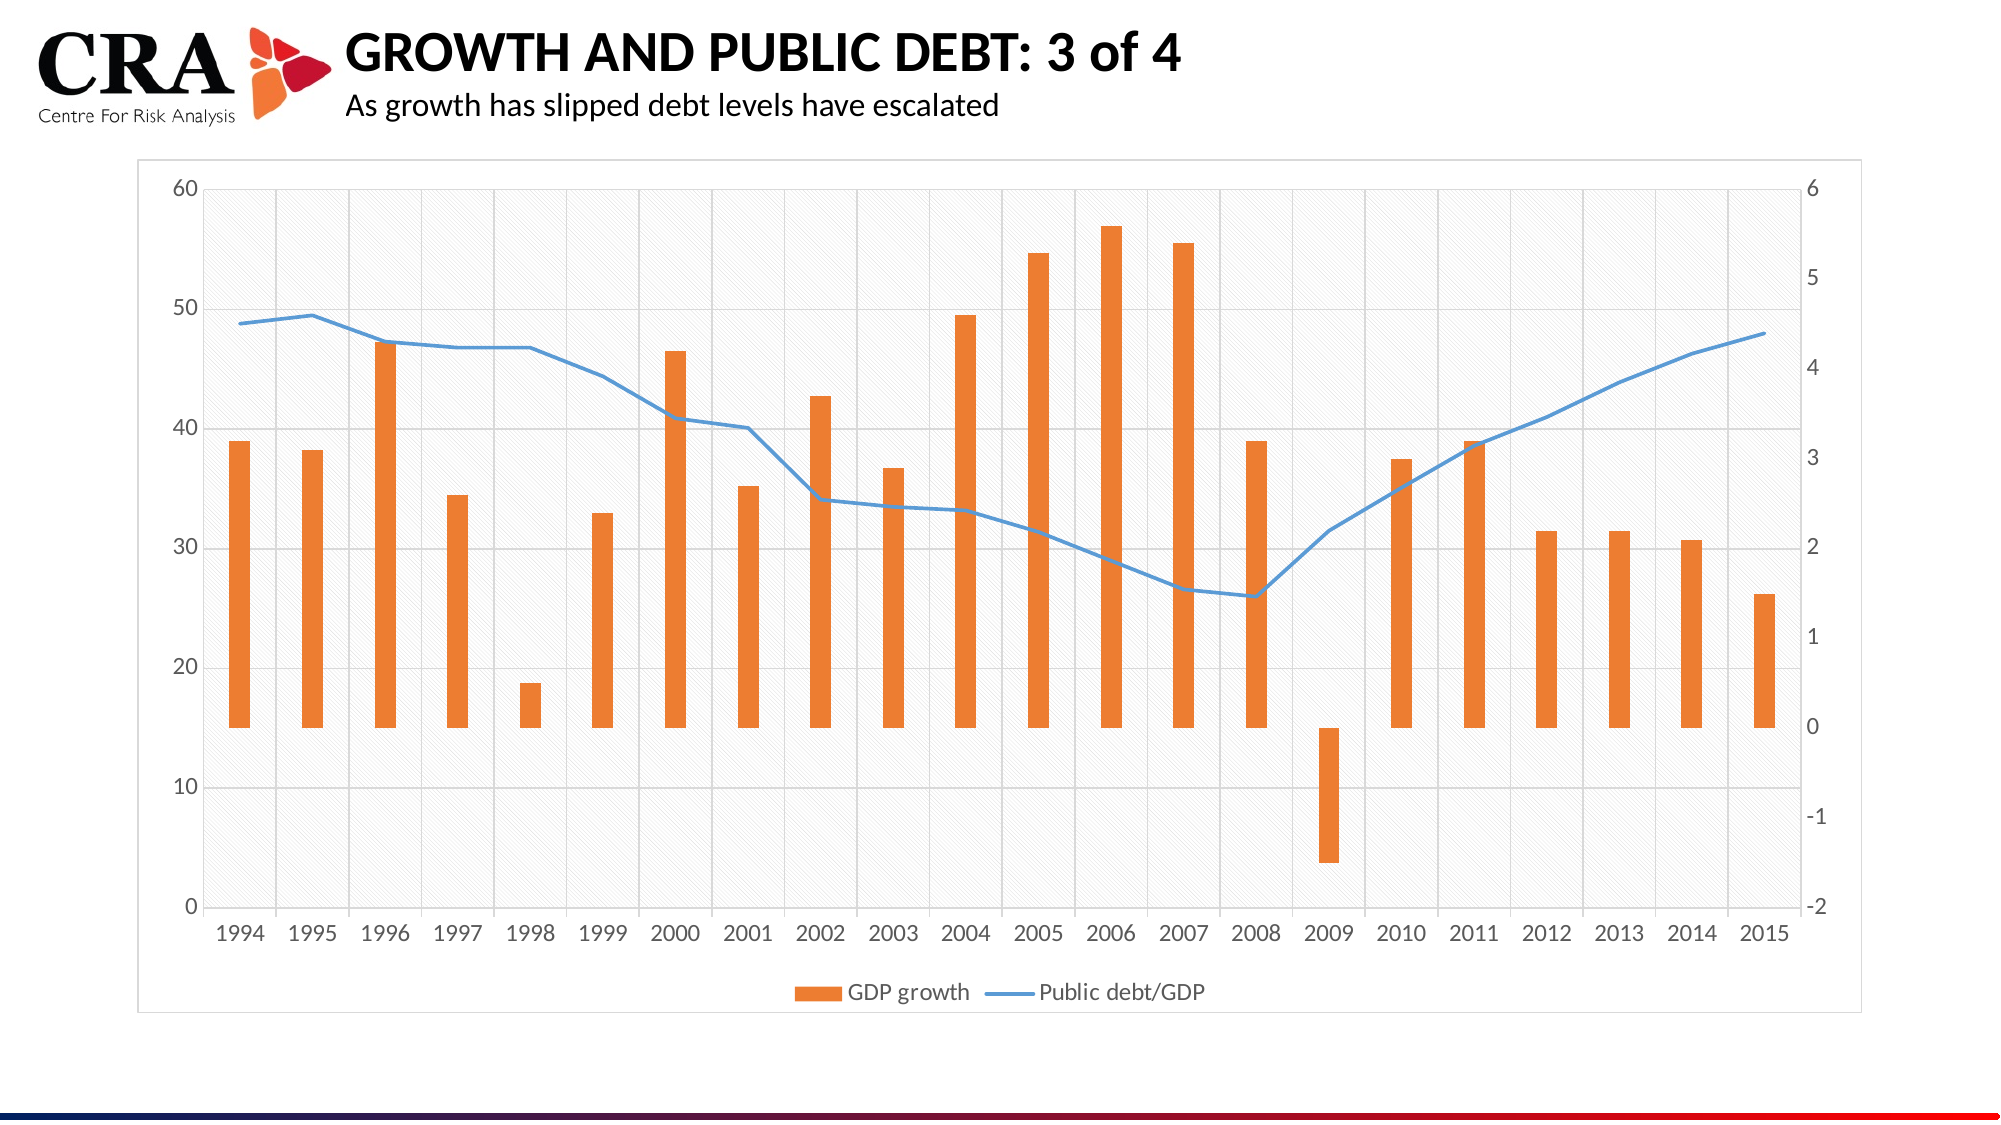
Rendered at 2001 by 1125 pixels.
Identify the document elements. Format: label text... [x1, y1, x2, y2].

text_box [0, 1111, 2000, 1122]
picture [23, 11, 346, 137]
text_box GROWTH AND PUBLIC DEBT: 3 of 4 As growth has slipped debt levels have escalated [330, 5, 1848, 159]
chart [137, 159, 1863, 1014]
